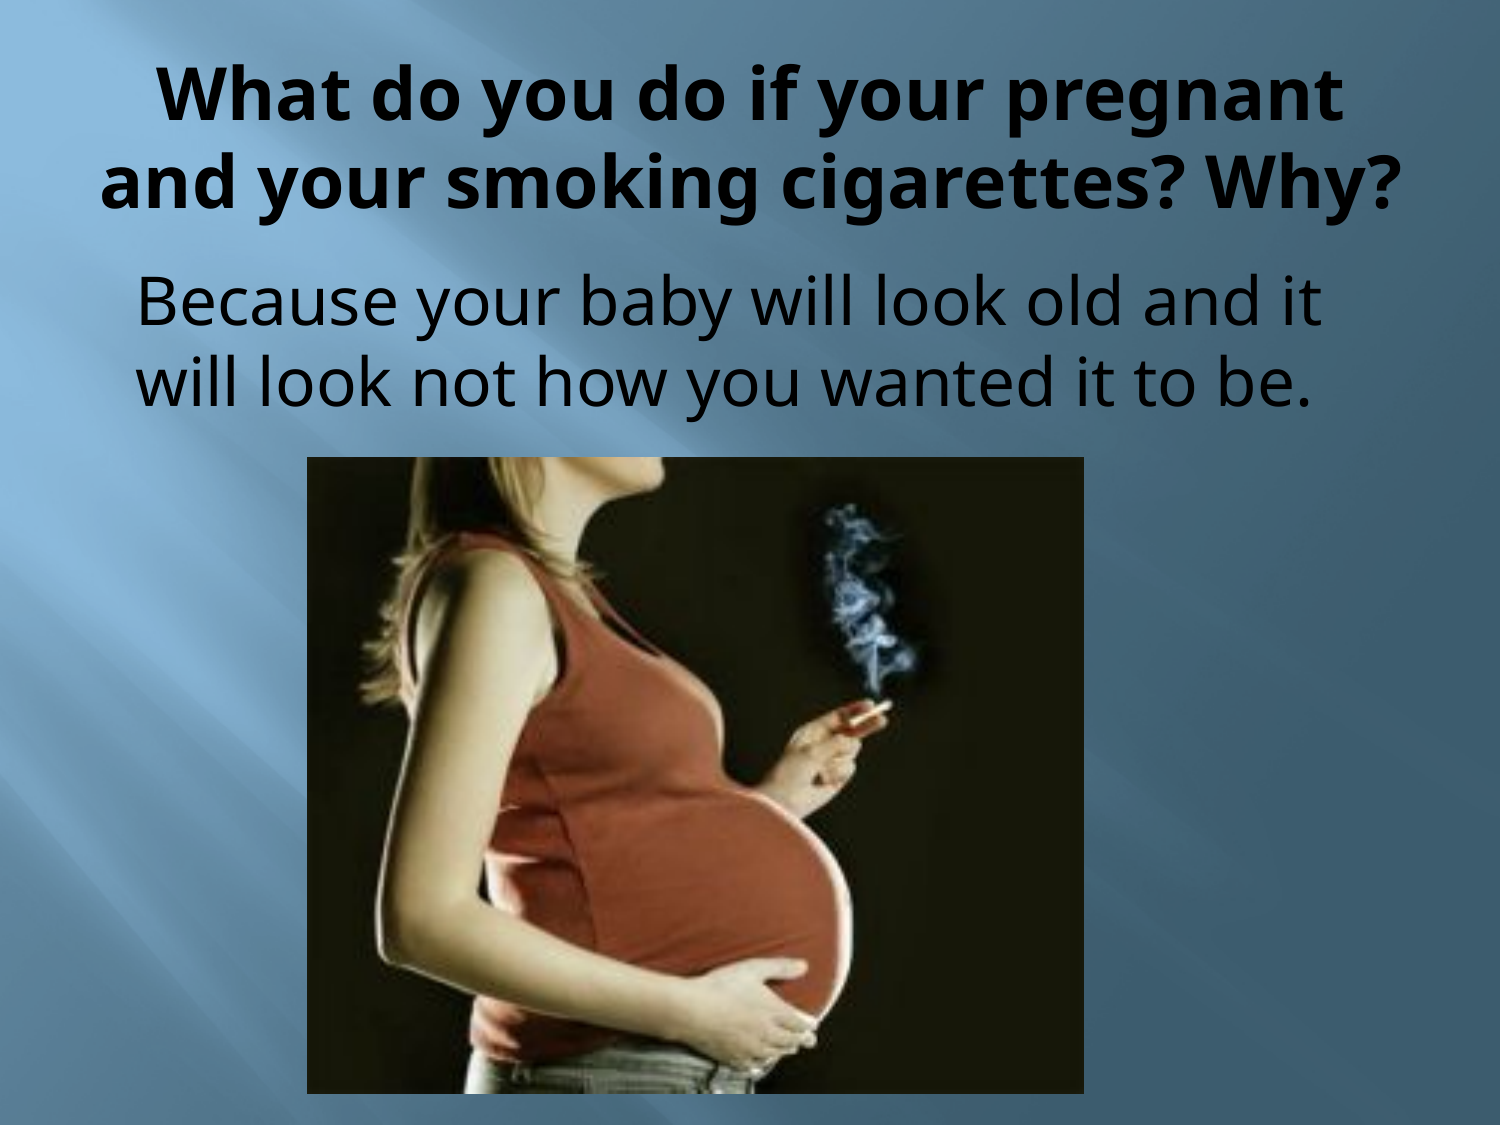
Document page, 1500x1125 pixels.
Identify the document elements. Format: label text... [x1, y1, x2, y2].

title What do you do if your pregnant and your smoking cigarettes? Why? [76, 0, 1427, 270]
list Because your baby will look old and it will look not how you wanted it to be. [100, 250, 1451, 487]
picture [307, 457, 1084, 1095]
